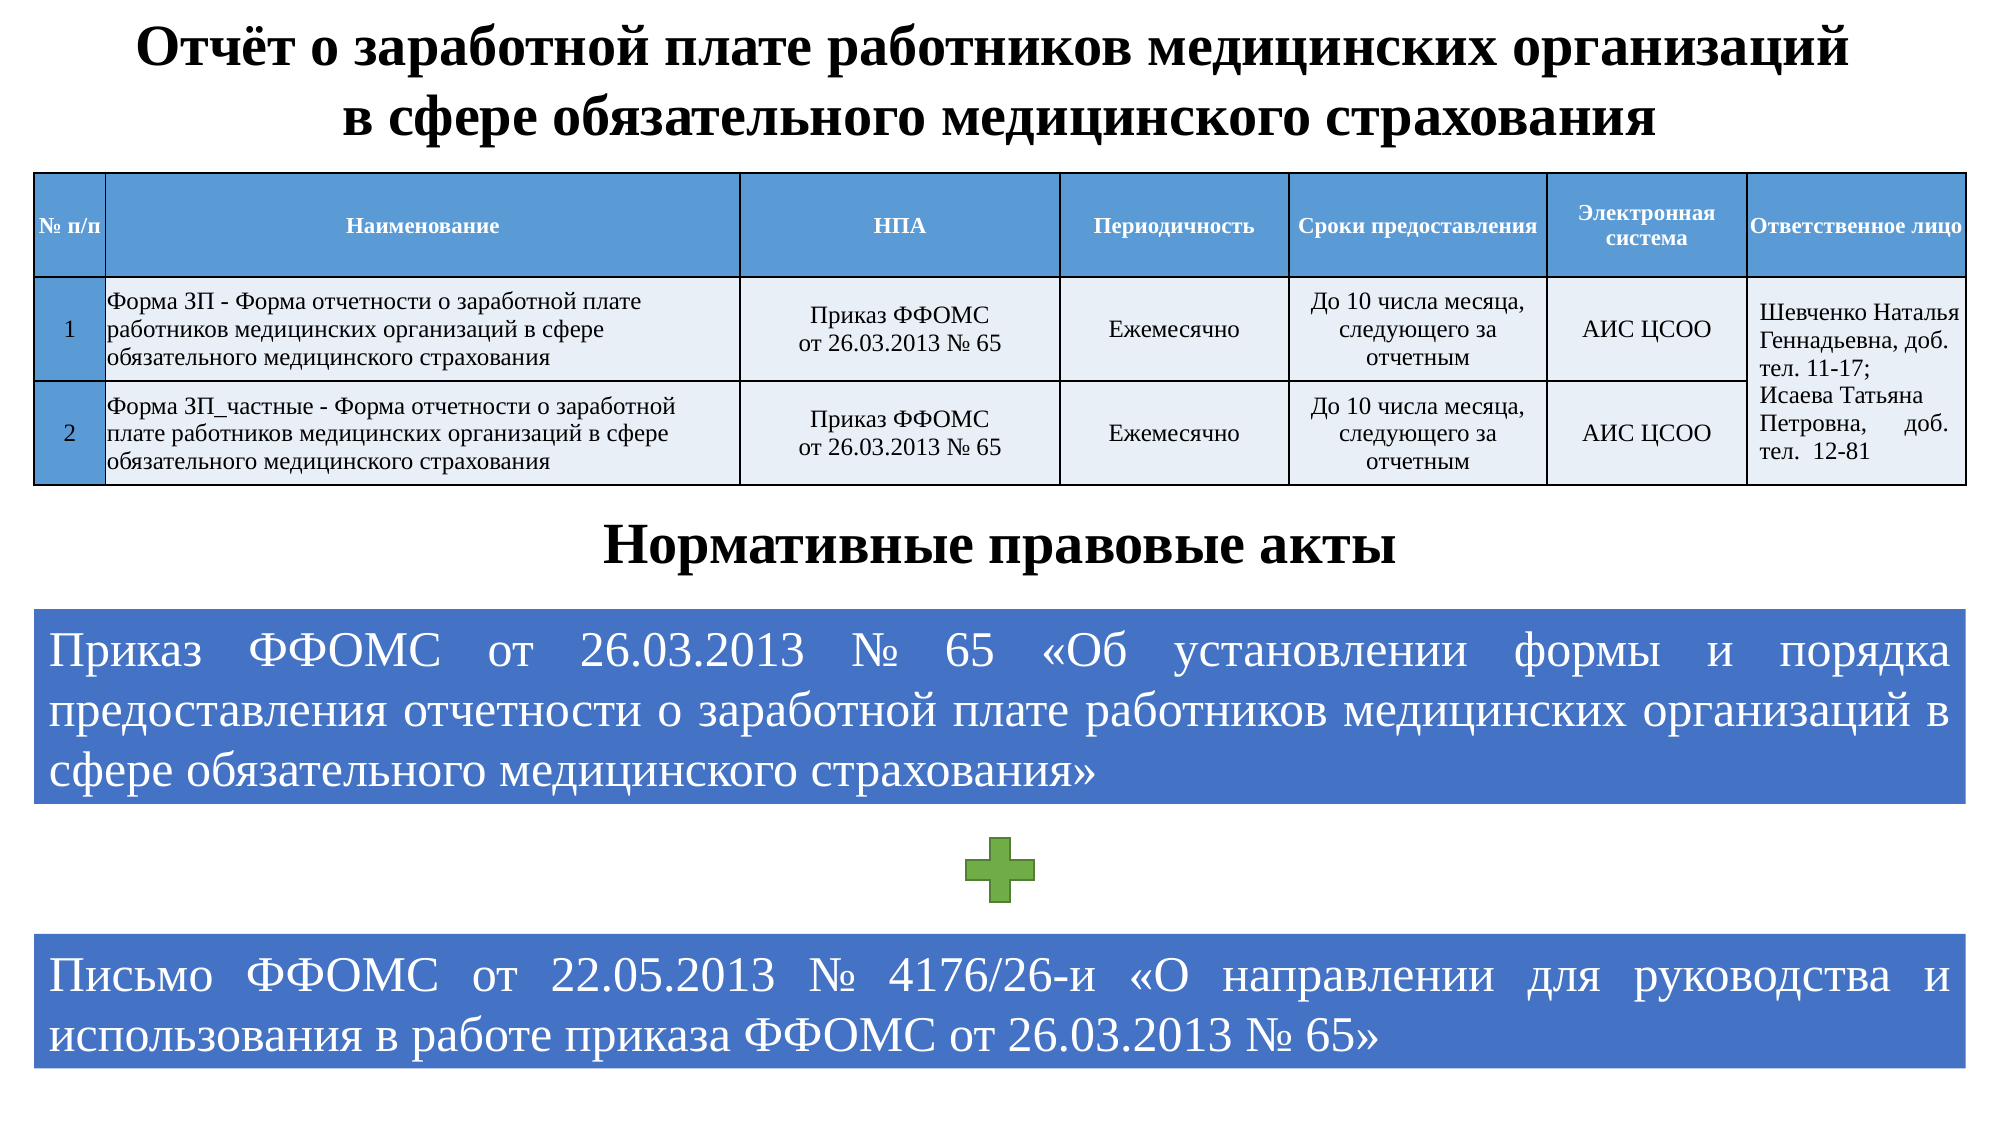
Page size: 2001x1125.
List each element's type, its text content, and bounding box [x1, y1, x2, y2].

table_header Электронная система [1548, 174, 1746, 276]
table_cell Форма ЗП_частные - Форма отчетности о заработной плате работников медицинских организаций в сфере обязательного медицинского страхования [106, 382, 739, 484]
table_cell АИС ЦСОО [1548, 382, 1746, 484]
table_cell Приказ ФФОМС от 26.03.2013 № 65 [741, 382, 1059, 484]
table_cell Приказ ФФОМС от 26.03.2013 № 65 [741, 278, 1059, 380]
table_cell До 10 числа месяца, следующего за отчетным [1290, 278, 1546, 380]
text_box [965, 837, 1035, 903]
table_header Периодичность [1061, 174, 1288, 276]
table_header № п/п [35, 174, 105, 276]
text_box Письмо ФФОМС от 22.05.2013 № 4176/26-и «О направлении для руководства и использования в работе приказа ФФОМС от 26.03.2013 № 65» [34, 933, 1966, 1069]
table_header Сроки предоставления [1290, 174, 1546, 276]
table_cell До 10 числа месяца, следующего за отчетным [1290, 382, 1546, 484]
text_box Нормативные правовые акты [0, 487, 2000, 583]
table_cell Форма ЗП - Форма отчетности о заработной плате работников медицинских организаций в сфере обязательного медицинского страхования [106, 278, 739, 380]
table_cell 2 [35, 382, 105, 484]
text_box Приказ ФФОМС от 26.03.2013 № 65 «Об установлении формы и порядка предоставления отчетности о заработной плате работников медицинских организаций в сфере обязательного медицинского страхования» [34, 609, 1966, 804]
table_header Ответственное лицо [1748, 174, 1965, 276]
table_cell Ежемесячно [1061, 382, 1288, 484]
table_cell Шевченко Наталья Геннадьевна, доб. тел. 11-17; Исаева Татьяна Петровна, доб. тел. 12-81 [1748, 278, 1965, 484]
text_box Отчёт о заработной плате работников медицинских организаций в сфере обязательного медицинского страхования [53, 0, 1946, 155]
table_cell Ежемесячно [1061, 278, 1288, 380]
table_header Наименование [106, 174, 739, 276]
table_cell 1 [35, 278, 105, 380]
table_cell АИС ЦСОО [1548, 278, 1746, 380]
table_header НПА [741, 174, 1059, 276]
